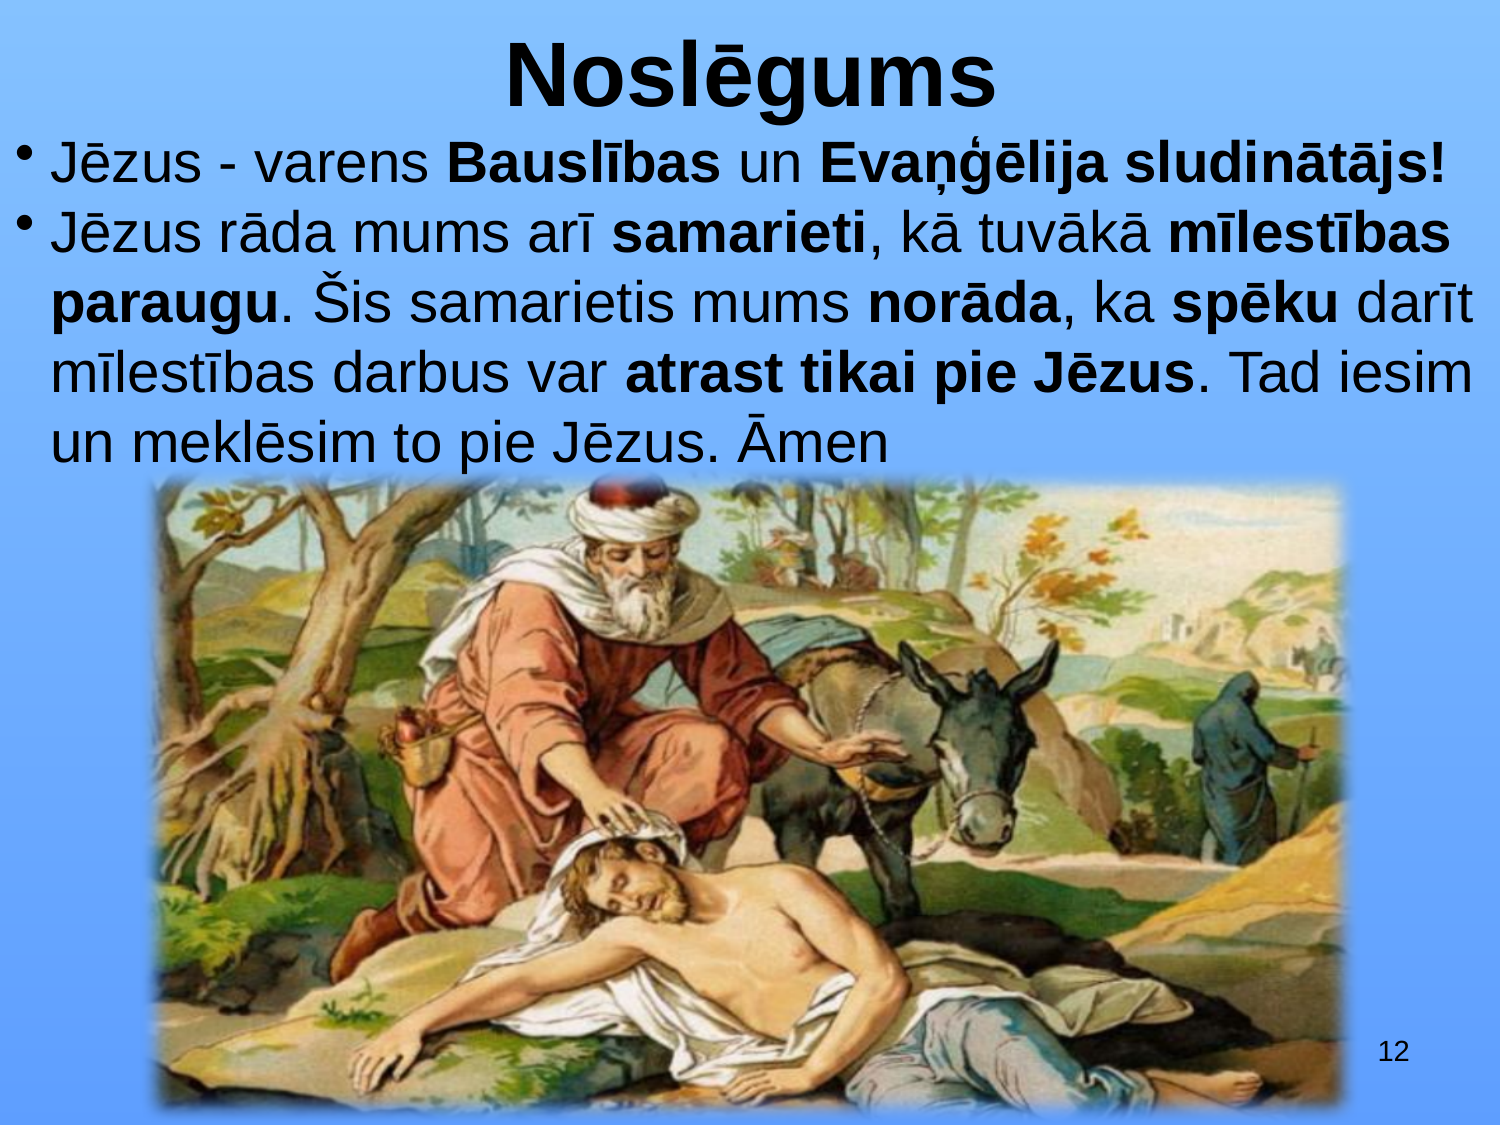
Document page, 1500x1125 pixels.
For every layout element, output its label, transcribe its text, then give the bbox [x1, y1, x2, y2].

picture [140, 466, 1360, 1125]
title Noslēgums [76, 0, 1428, 117]
slide_number 12 [1363, 1024, 1426, 1103]
text_box Jēzus - varens Bauslības un Evaņģēlija sludinātājs! Jēzus rāda mums arī samarieti, kā tuvākā mīlestības paraugu. Šis samarietis mums norāda, ka spēku darīt mīlestības darbus var atrast tikai pie Jēzus. Tad iesim un meklēsim to pie Jēzus. Āmen [0, 117, 1500, 482]
